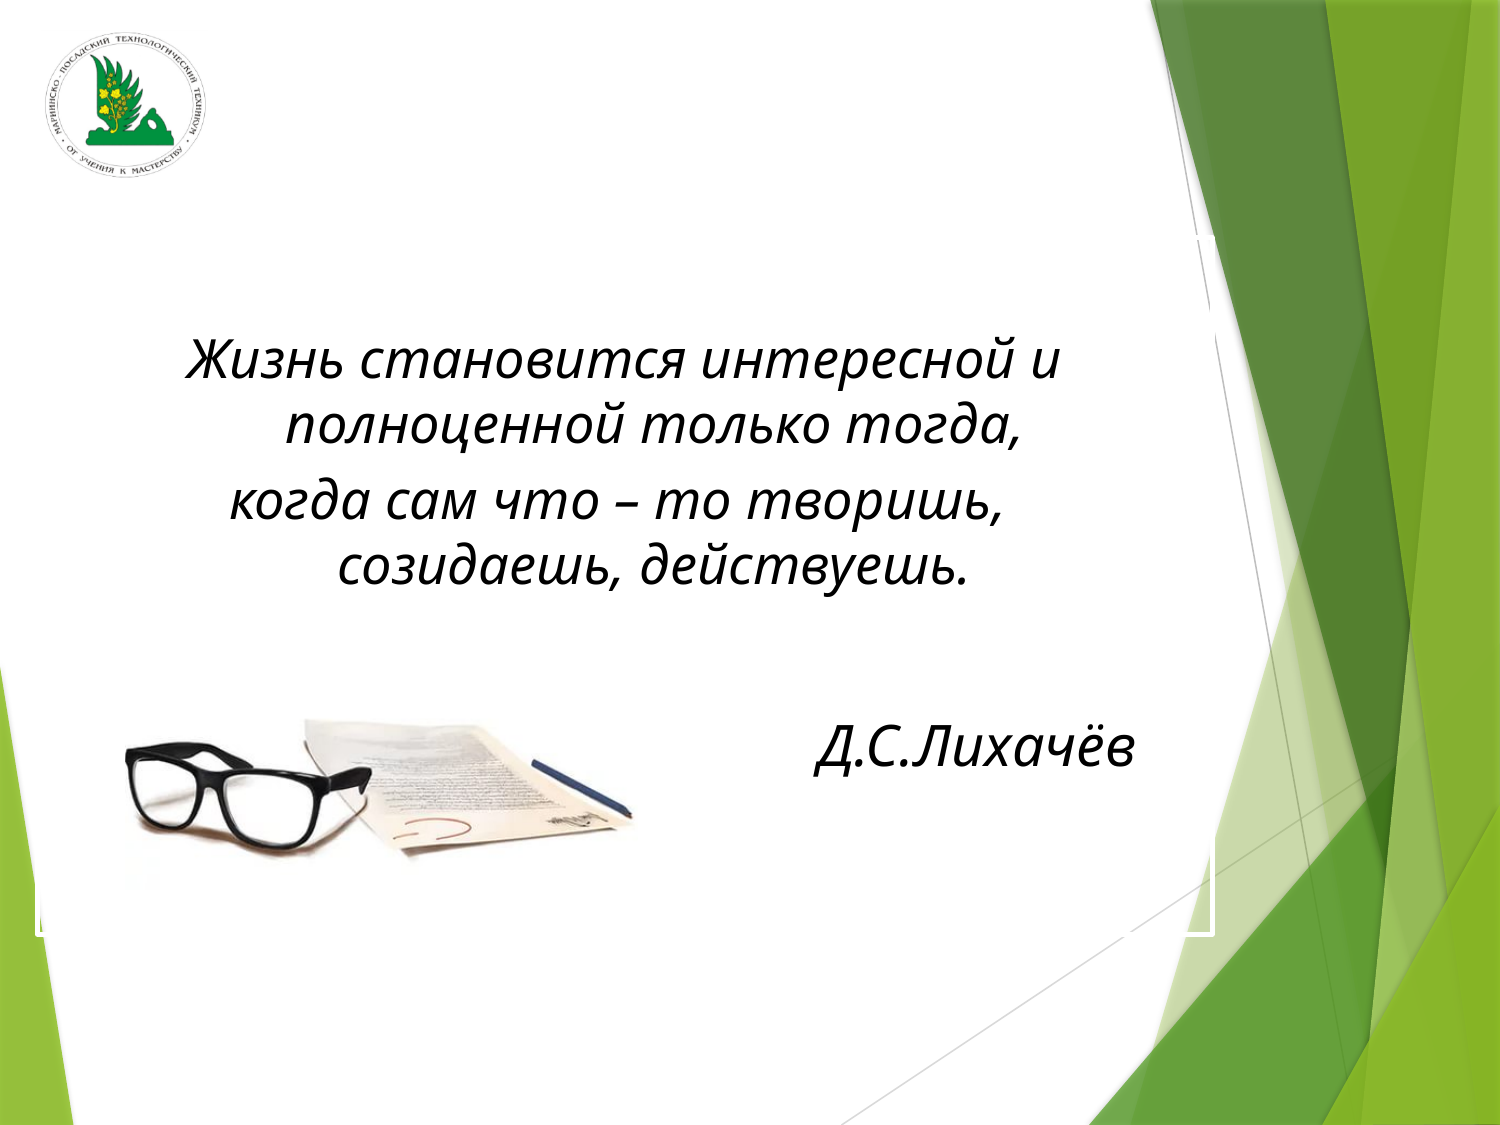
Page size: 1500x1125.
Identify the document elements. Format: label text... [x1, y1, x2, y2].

list Жизнь становится интересной и полноценной только тогда, когда сам что – то творишь, созидаешь, действуешь. Д.С.Лихачёв [35, 235, 1215, 937]
picture [124, 683, 638, 890]
picture [40, 30, 209, 181]
